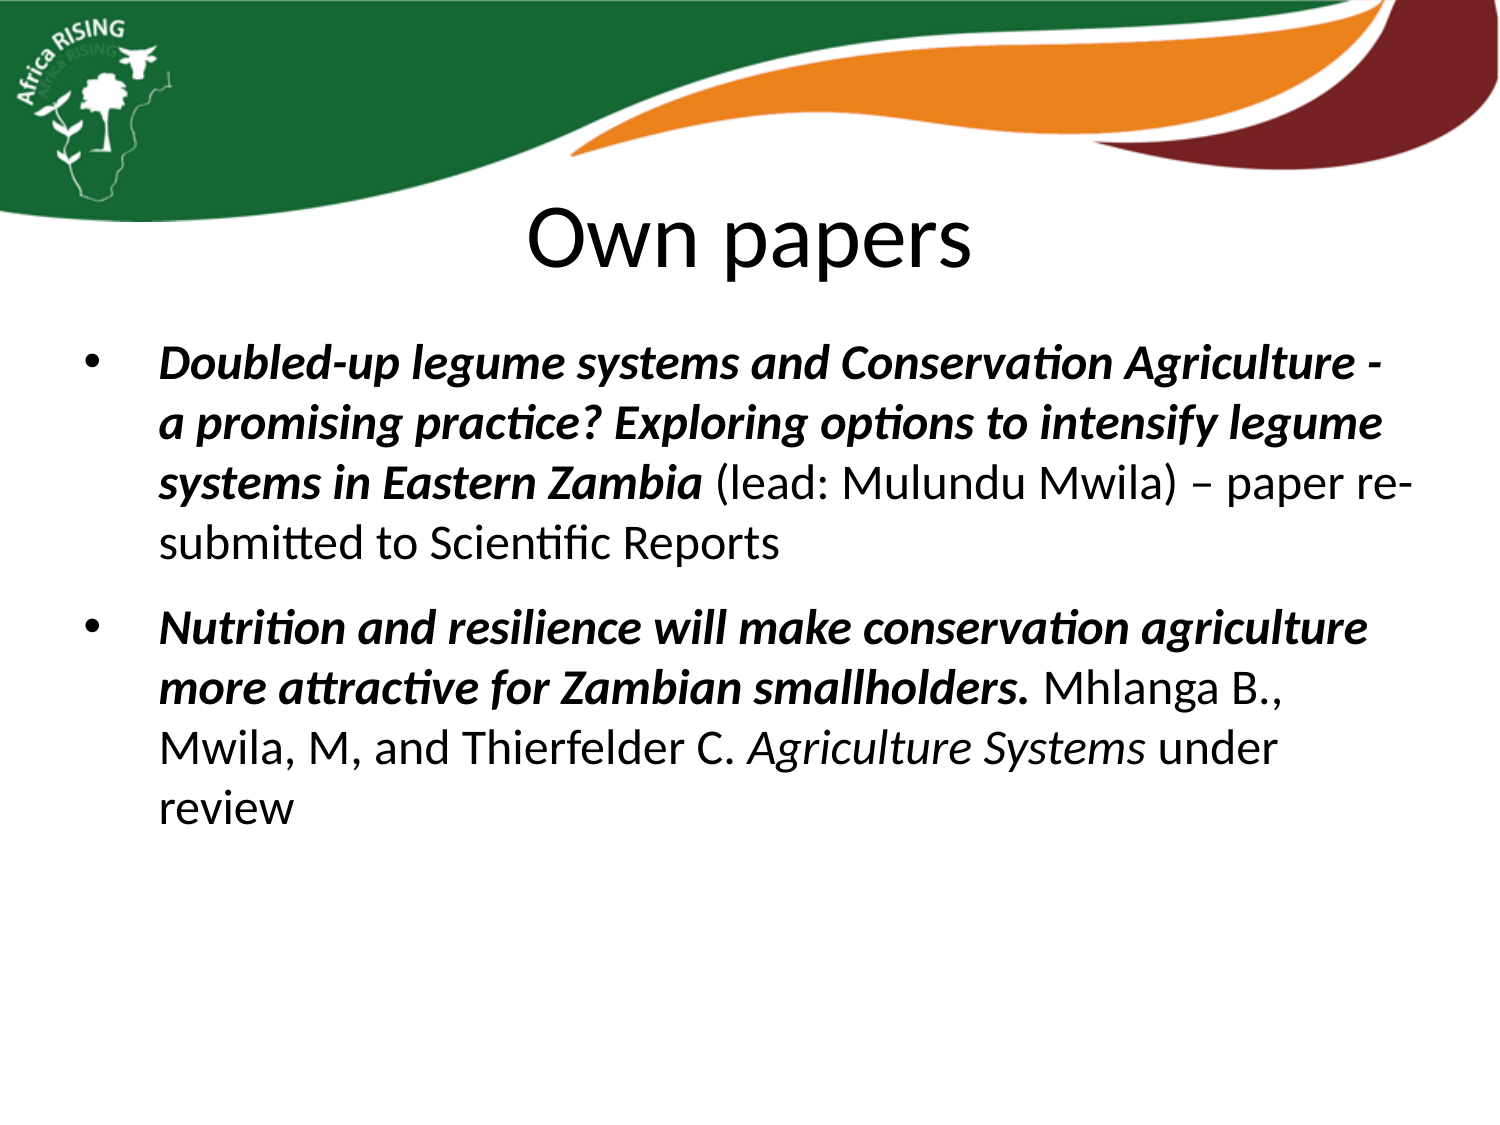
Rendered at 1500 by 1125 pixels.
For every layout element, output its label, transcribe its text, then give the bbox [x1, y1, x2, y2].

title Own papers [75, 137, 1425, 322]
picture [0, 0, 1499, 222]
text_box Doubled-up legume systems and Conservation Agriculture - a promising practice? Exploring options to intensify legume systems in Eastern Zambia (lead: Mulundu Mwila) – paper re-submitted to Scientific Reports Nutrition and resilience will make conservation agriculture more attractive for Zambian smallholders. Mhlanga B., Mwila, M, and Thierfelder C. Agriculture Systems under review [68, 322, 1432, 928]
